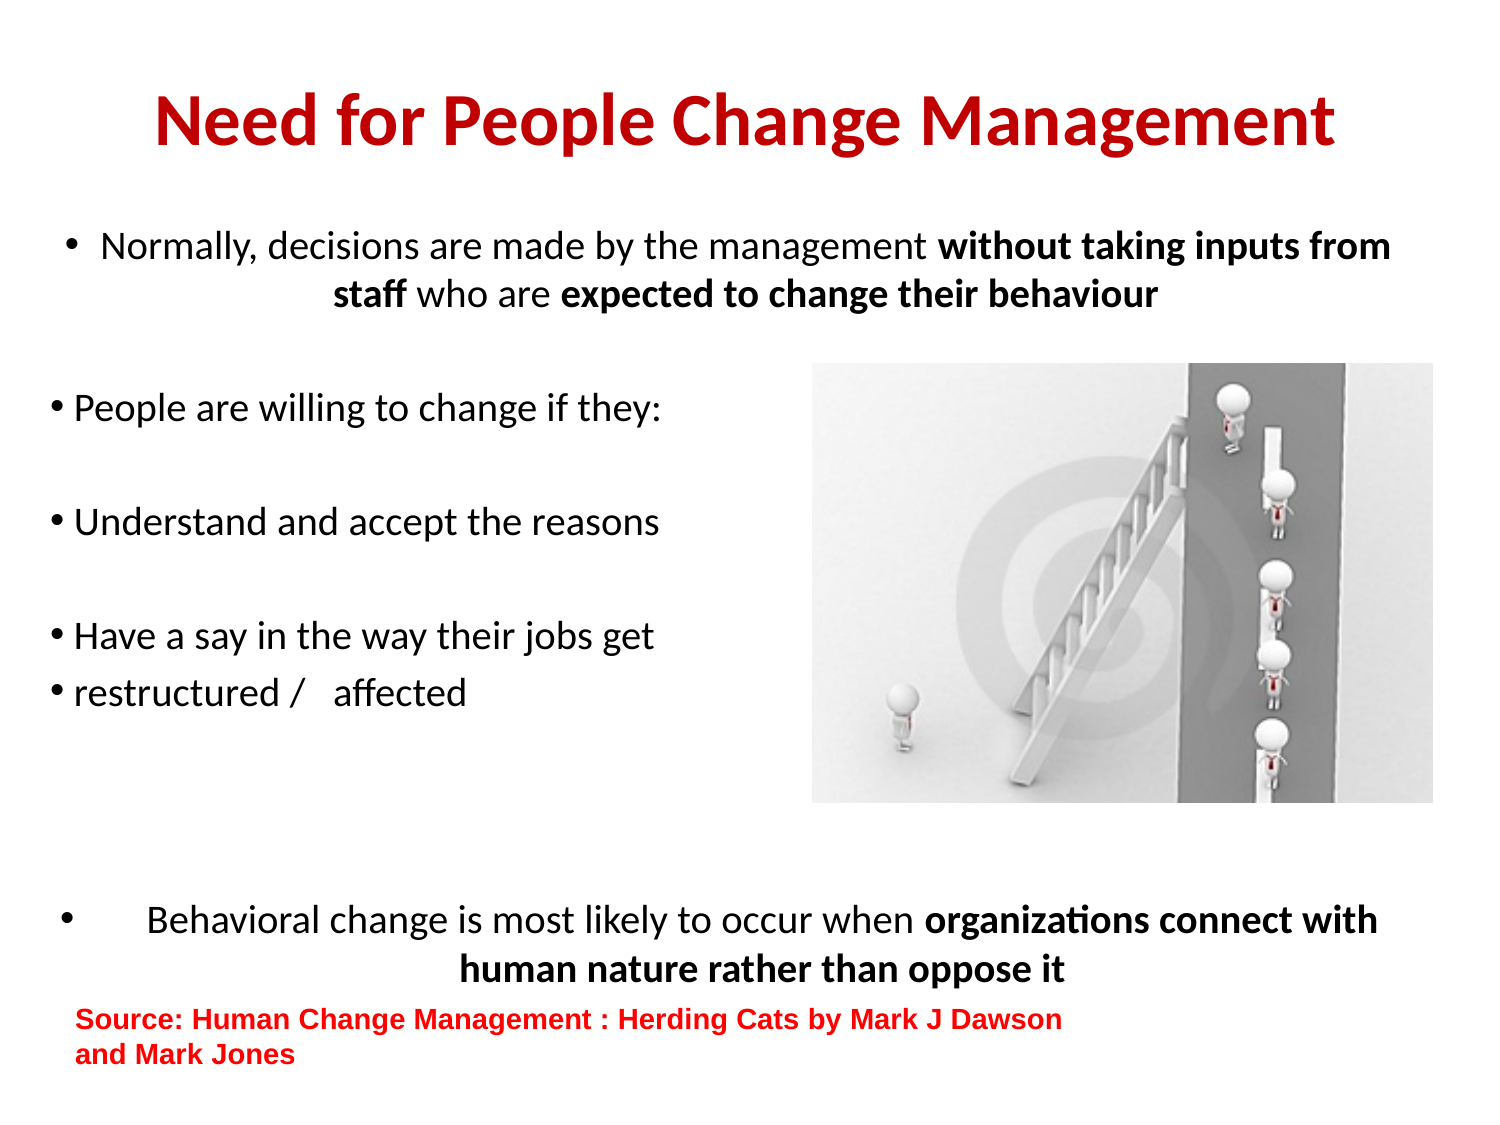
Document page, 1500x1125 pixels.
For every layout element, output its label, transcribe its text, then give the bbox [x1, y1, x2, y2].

list Normally, decisions are made by the management without taking inputs from staff who are expected to change their behaviour People are willing to change if they: Understand and accept the reasons Have a say in the way their jobs get restructured / affected Behavioral change is most likely to occur when organizations connect with human nature rather than oppose it [35, 210, 1442, 1000]
picture [812, 363, 1433, 803]
title Need for People Change Management [30, 70, 1476, 188]
text_box Source: Human Change Management : Herding Cats by Mark J Dawson and Mark Jones [74, 999, 1100, 1027]
